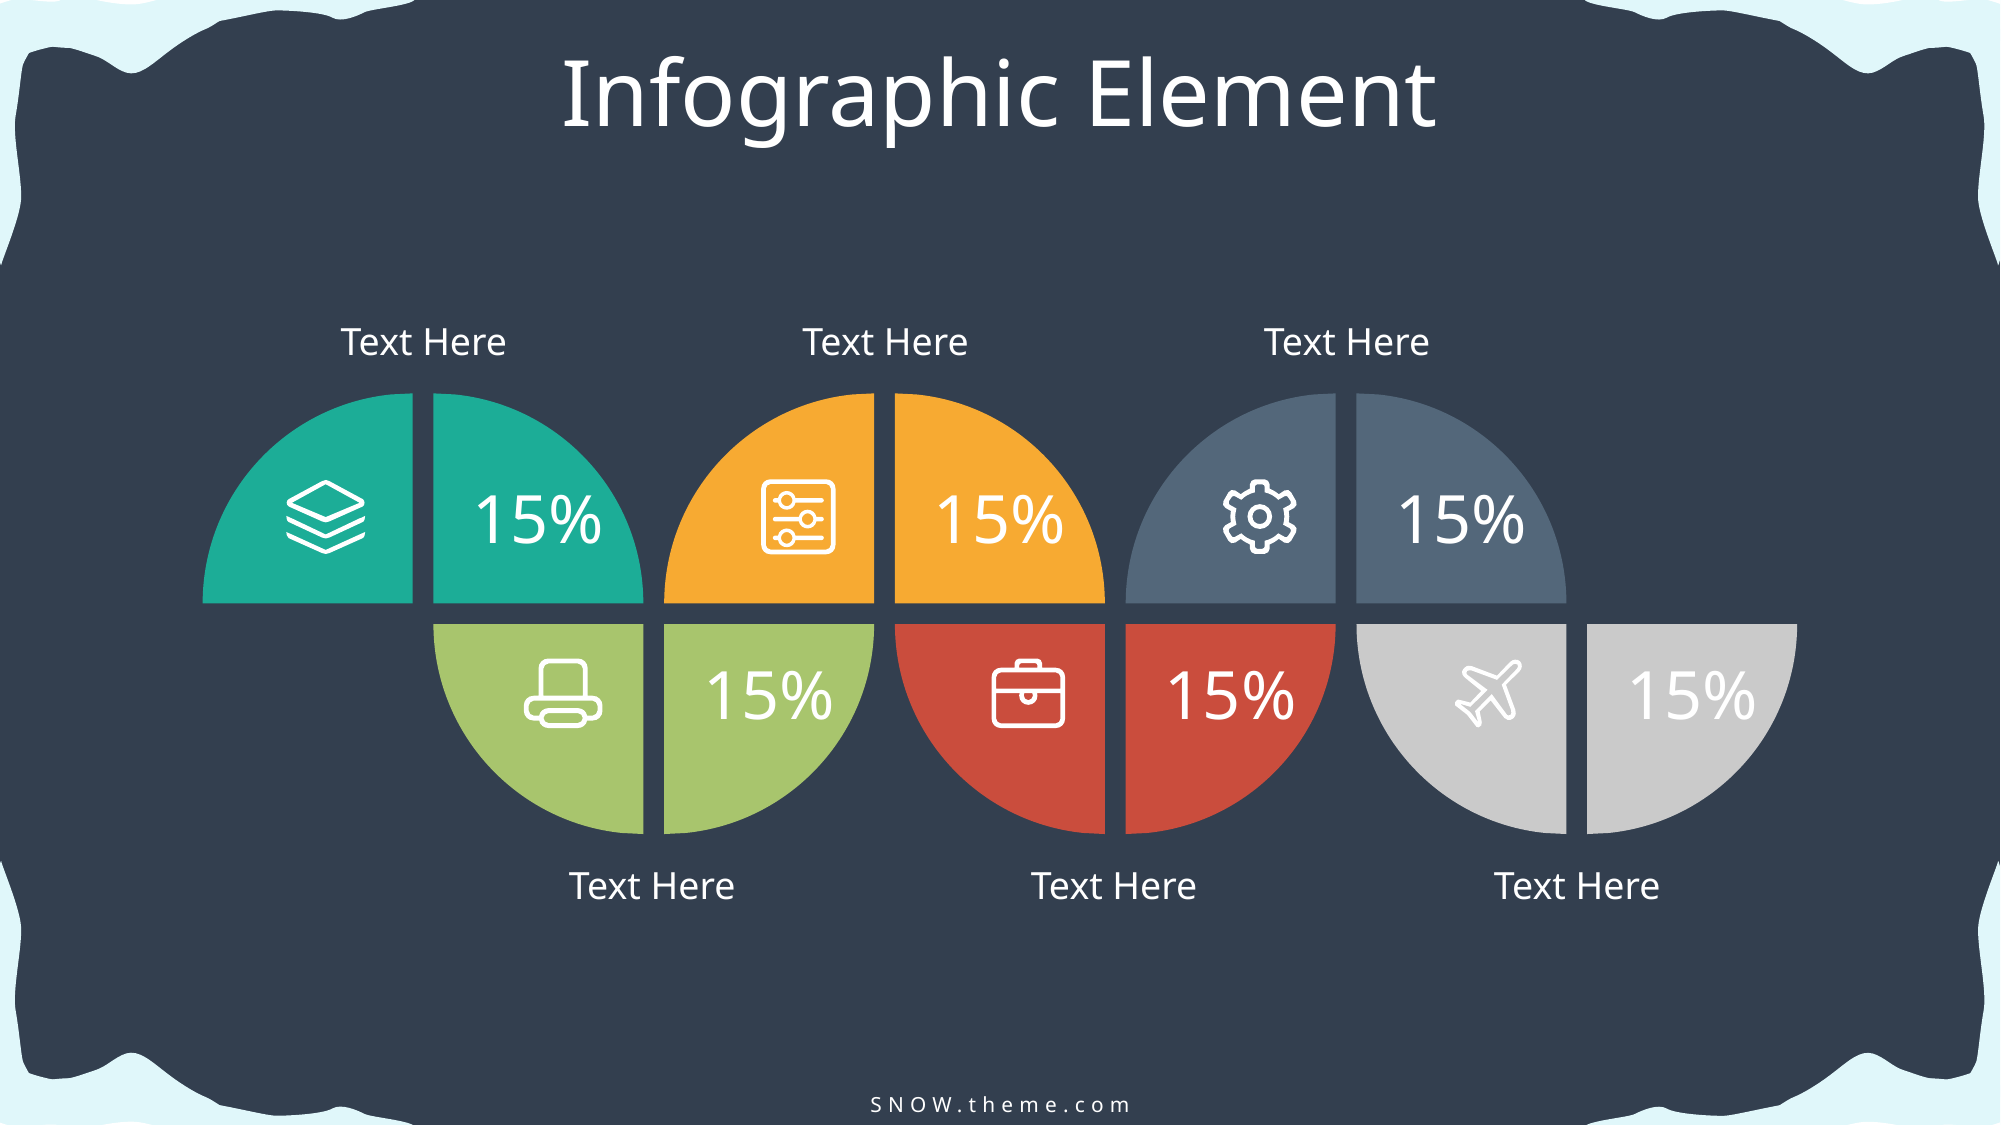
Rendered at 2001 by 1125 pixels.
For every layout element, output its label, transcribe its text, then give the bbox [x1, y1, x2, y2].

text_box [1125, 393, 1567, 604]
text_box Text Here [1016, 854, 1213, 915]
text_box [433, 624, 875, 835]
text_box Infographic Element [546, 27, 1454, 153]
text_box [664, 393, 1105, 604]
text_box Text Here [325, 310, 523, 371]
text_box Text Here [554, 854, 751, 915]
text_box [202, 393, 644, 604]
text_box Text Here [787, 310, 984, 371]
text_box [1356, 624, 1798, 835]
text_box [894, 624, 1336, 835]
text_box Text Here [1479, 854, 1676, 915]
text_box Text Here [1248, 310, 1446, 371]
